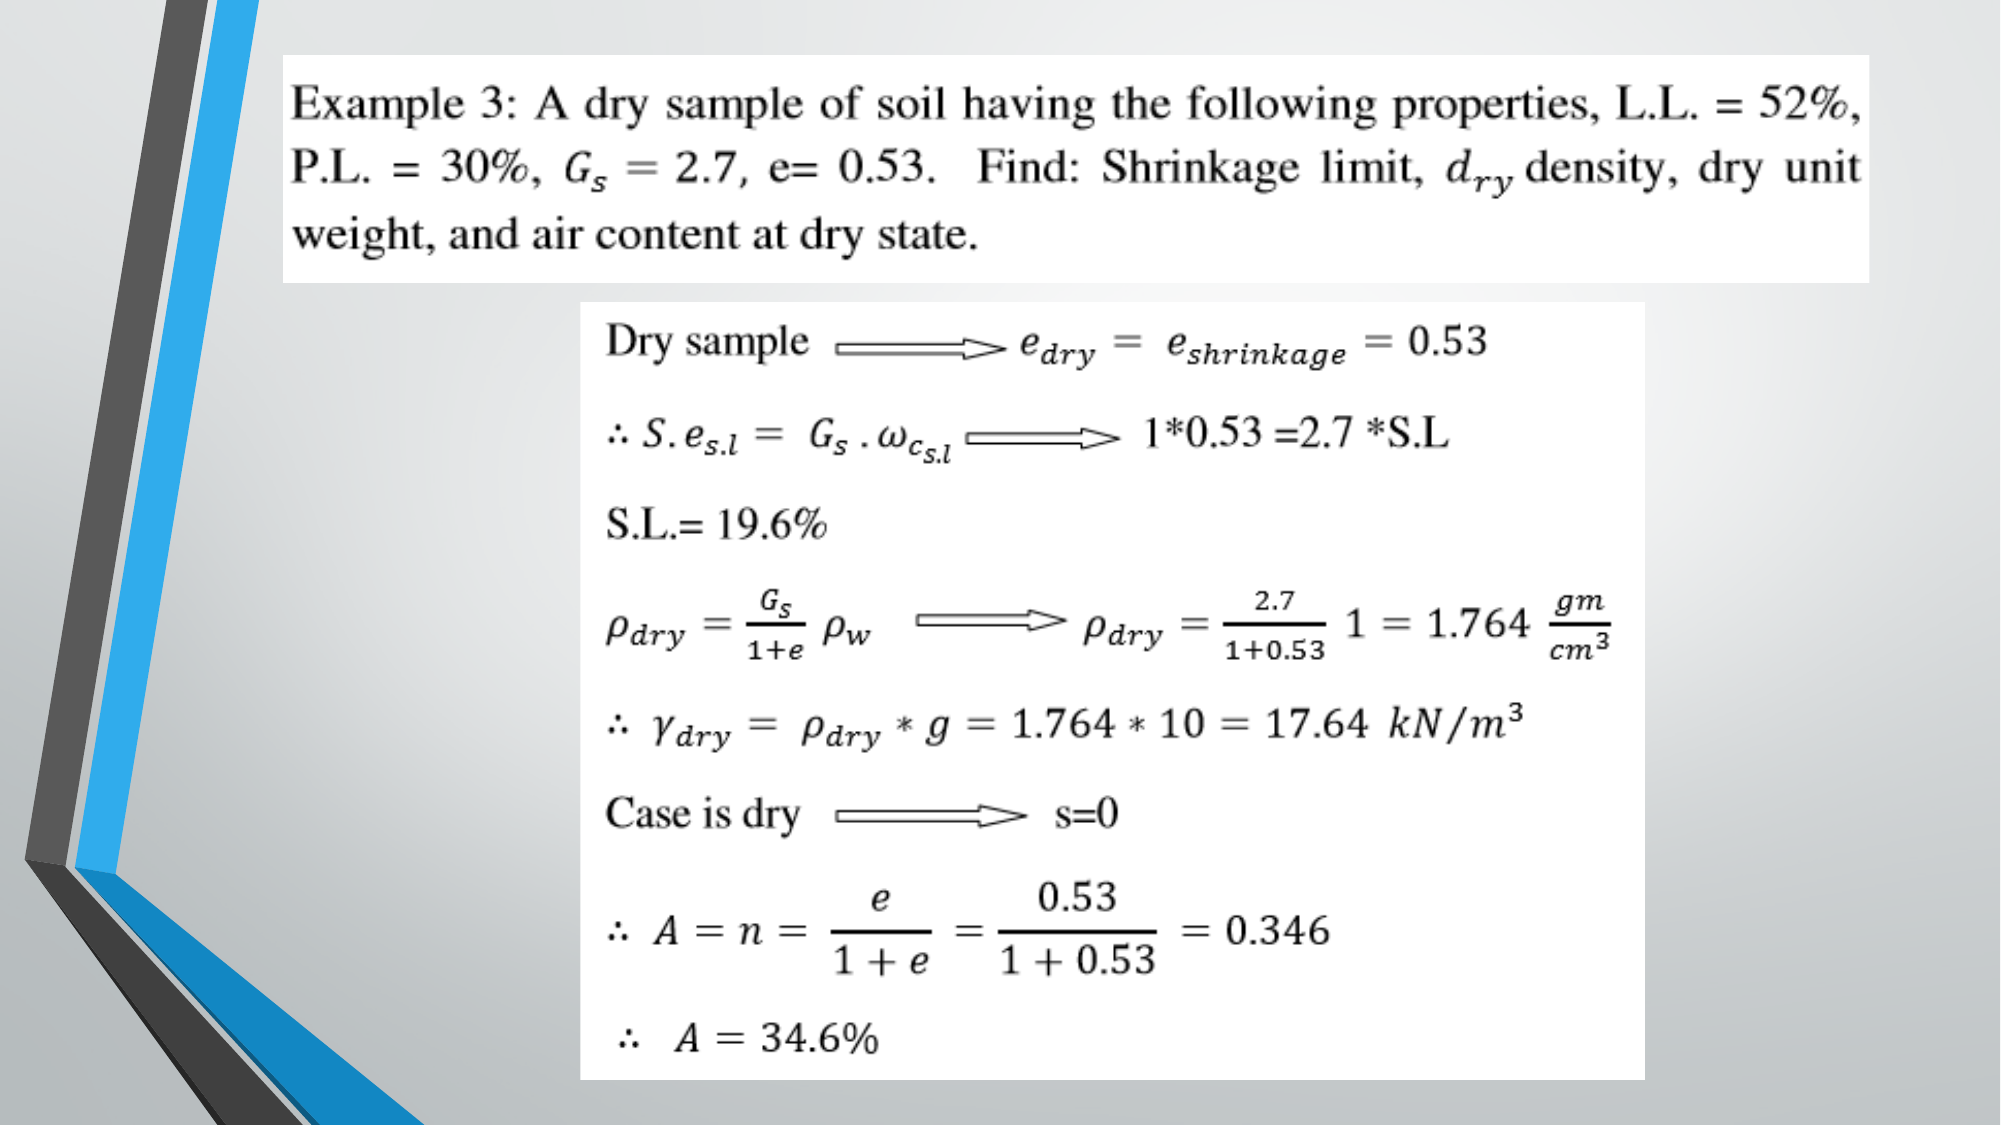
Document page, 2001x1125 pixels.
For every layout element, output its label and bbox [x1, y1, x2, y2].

picture [282, 55, 1870, 284]
picture [580, 302, 1646, 1080]
